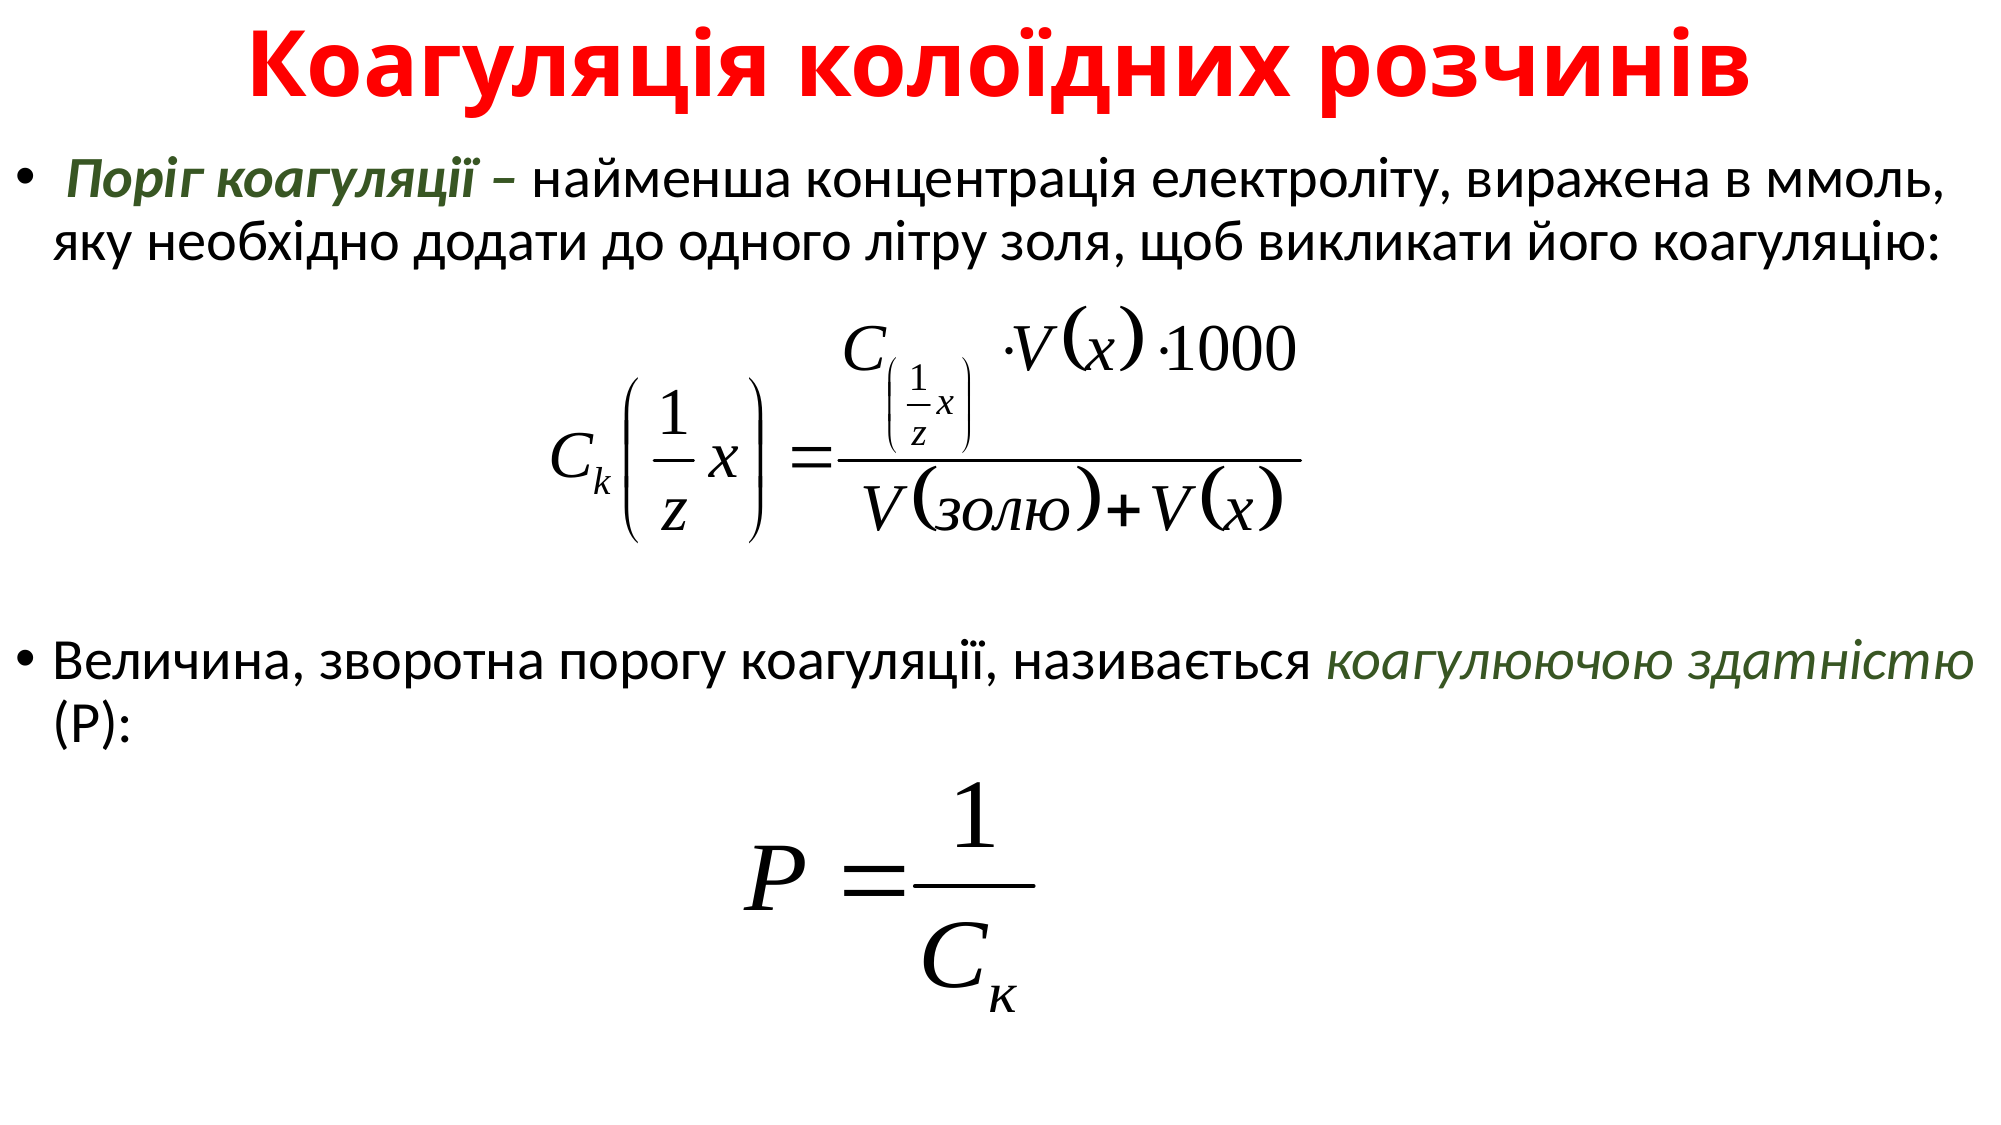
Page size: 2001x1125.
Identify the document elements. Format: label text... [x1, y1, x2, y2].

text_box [539, 304, 1314, 556]
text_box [726, 755, 1055, 1034]
title Коагуляція колоїдних розчинів [137, 1, 1863, 135]
list Поріг коагуляції – найменша концентрація електроліту, виражена в ммоль, яку необхідно додати до одного літру золя, щоб викликати його коагуляцію: Величина, зворотна порогу коагуляції, називається коагулюючою здатністю (Р): [0, 140, 2000, 1125]
